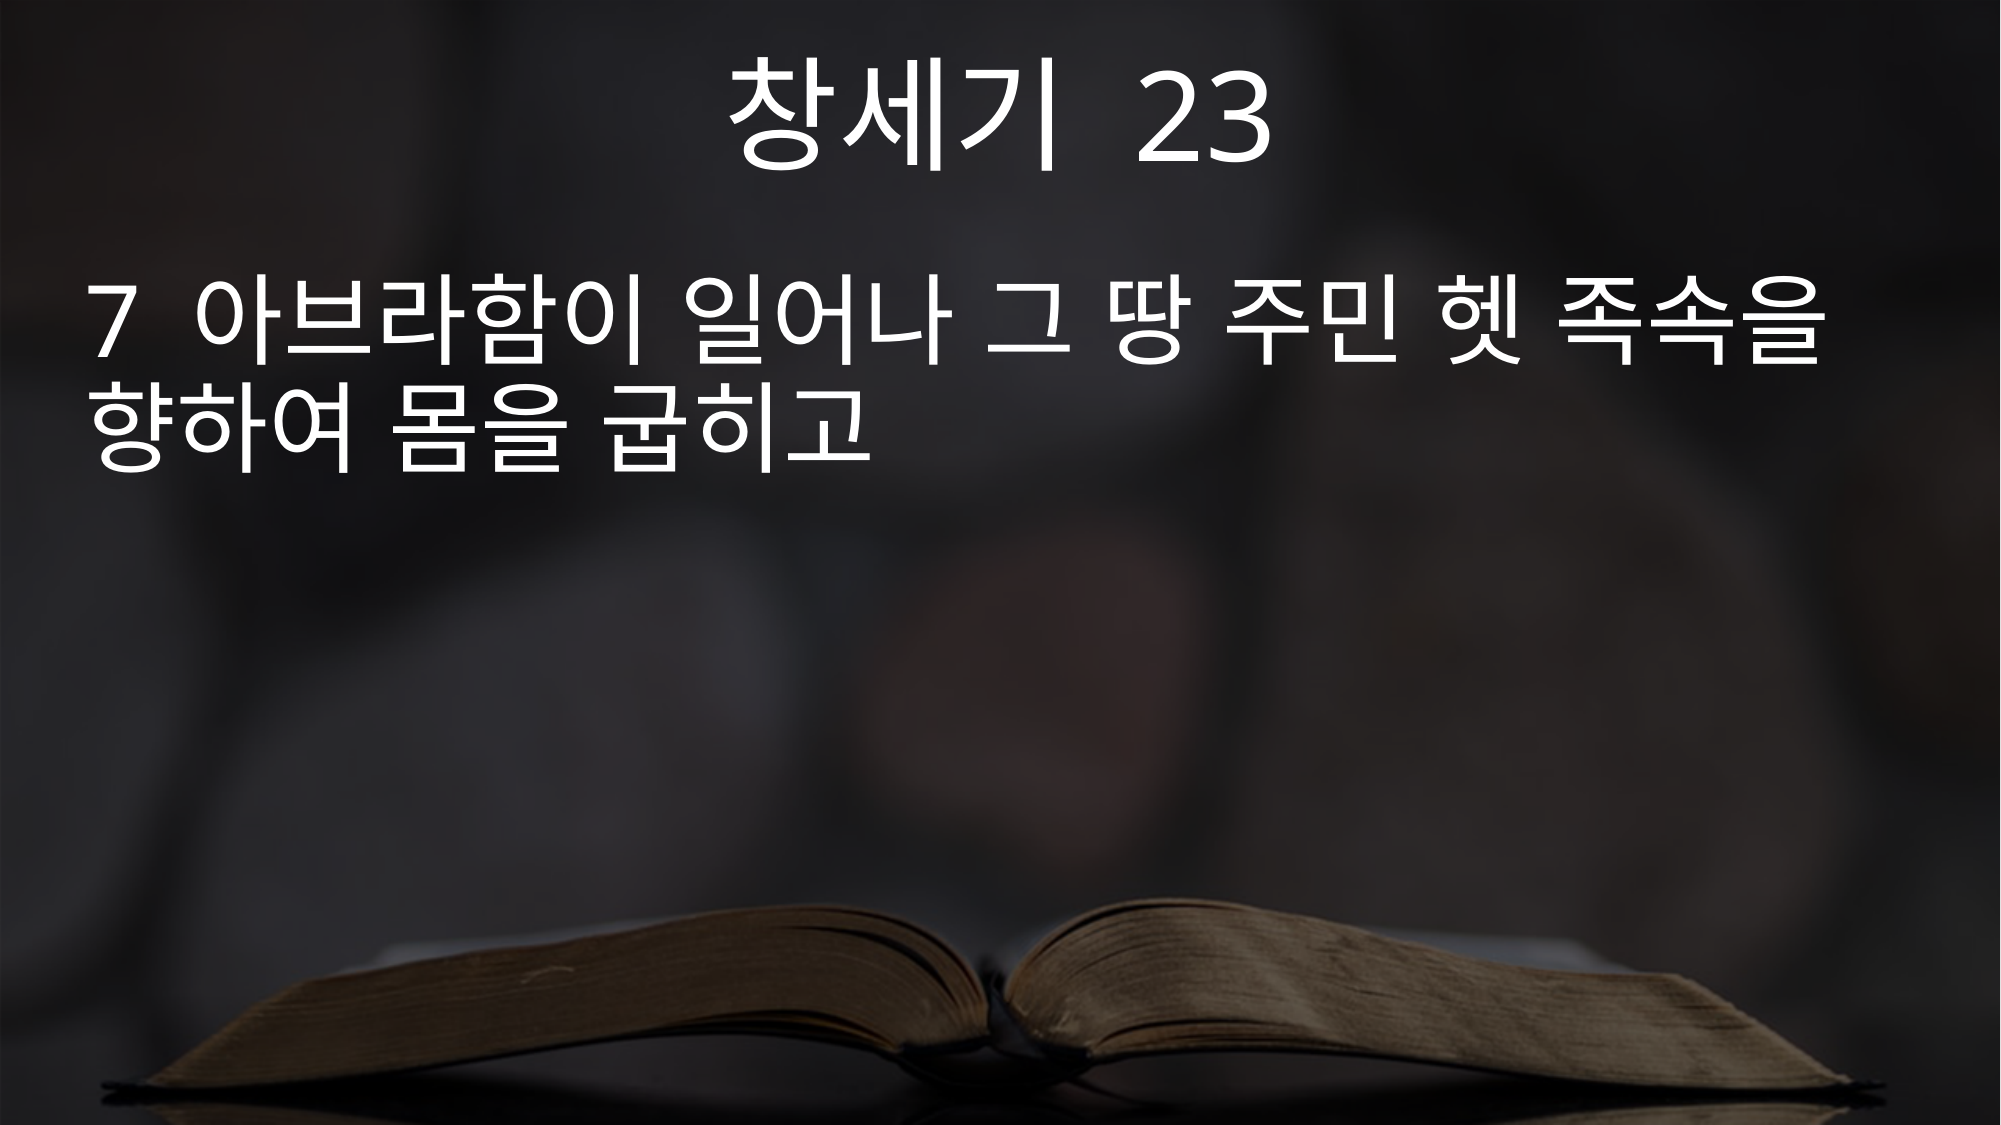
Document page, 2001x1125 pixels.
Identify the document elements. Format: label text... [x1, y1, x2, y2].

picture [0, 0, 2001, 1125]
footer 창세기 23 [0, 32, 2000, 192]
list 7 아브라함이 일어나 그 땅 주민 헷 족속을 향하여 몸을 굽히고 [69, 263, 1953, 423]
